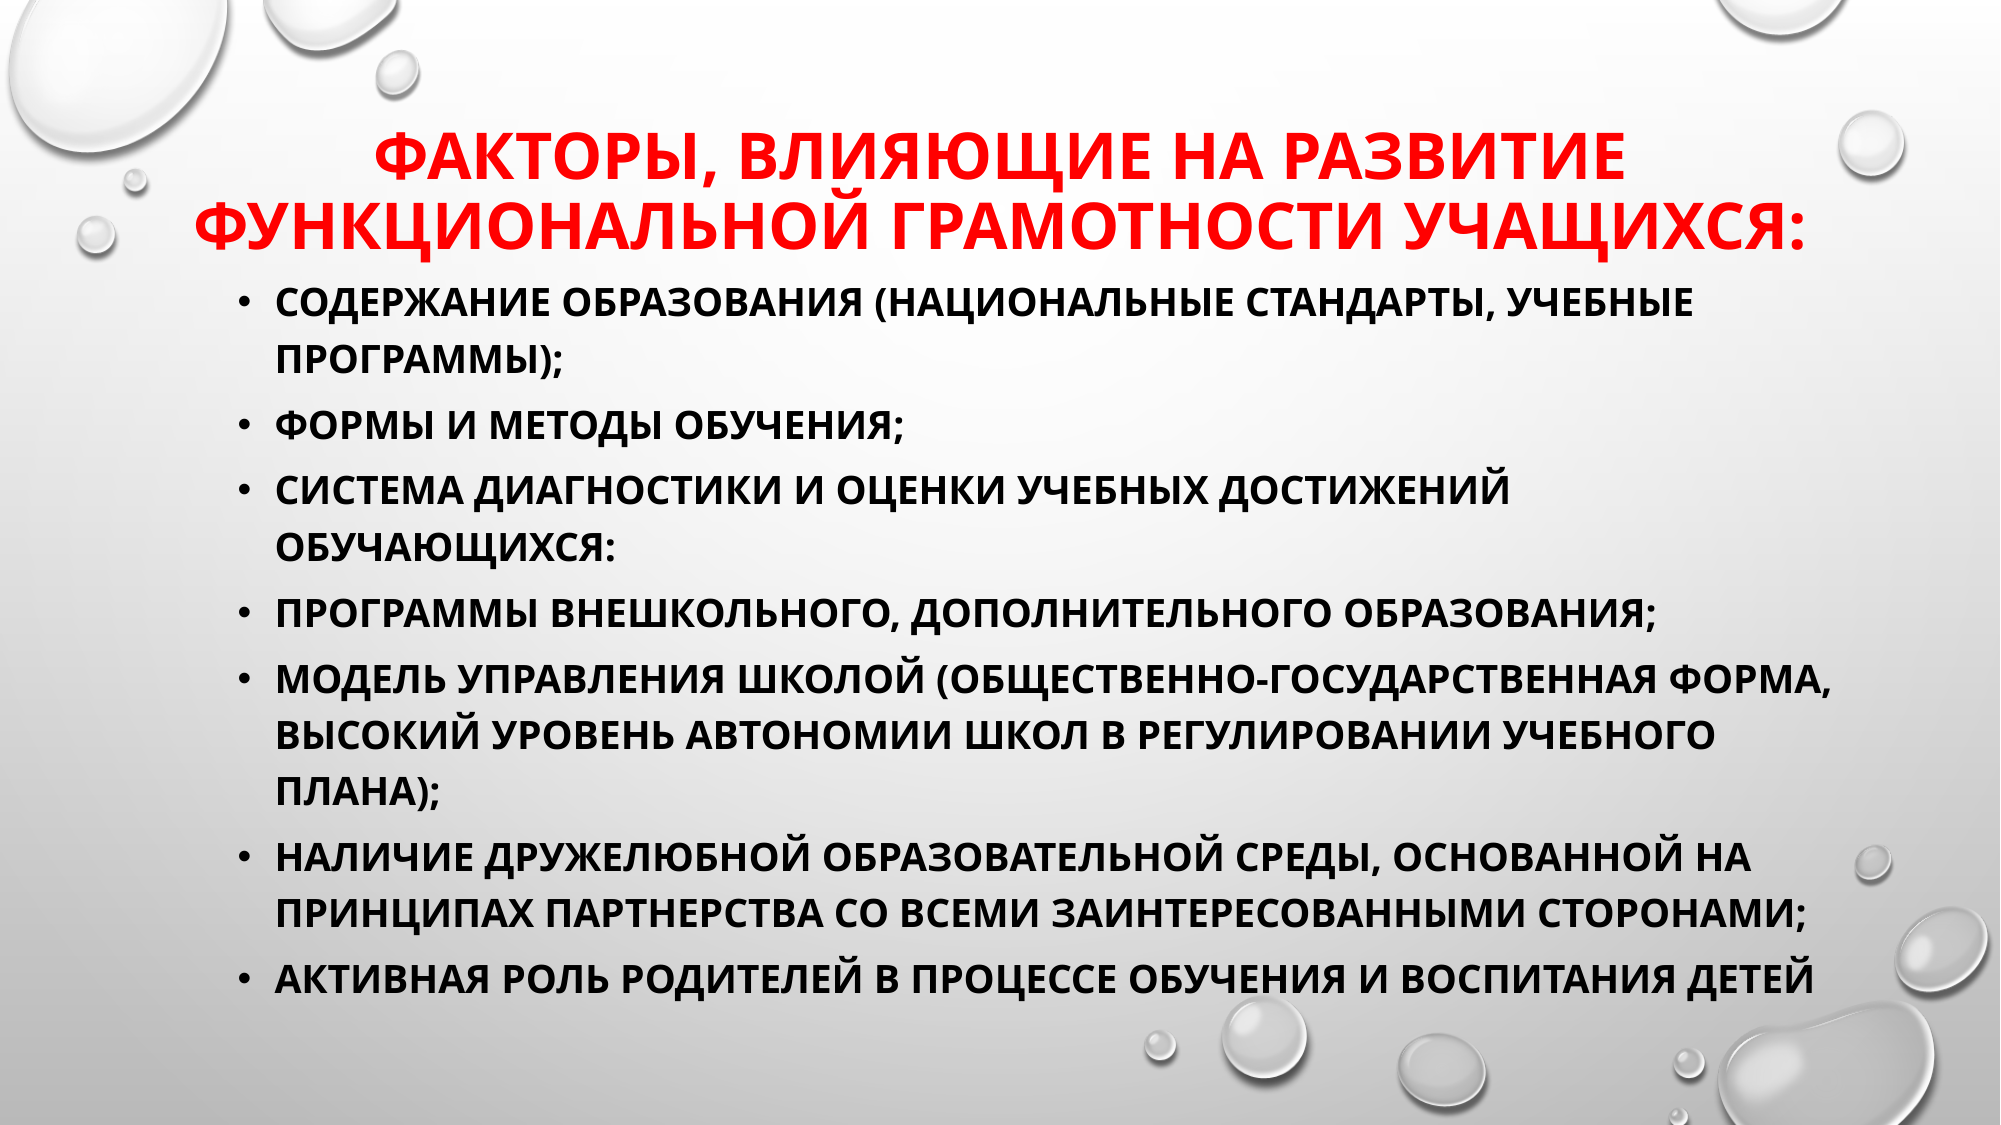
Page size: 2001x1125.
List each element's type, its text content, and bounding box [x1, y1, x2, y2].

picture [0, 0, 2000, 1125]
list содержание образования (национальные стандарты, учебные программы); формы и методы обучения; система диагностики и оценки учебных достижений обучающихся: программы внешкольного, дополнительного образования; модель управления школой (общественно-государственная форма, высокий уровень автономии школ в регулировании учебного плана); наличие дружелюбной образовательной среды, основанной на принципах партнерства со всеми заинтересованными сторонами; активная роль родителей в процессе обучения и воспитания детей [222, 260, 1863, 1079]
title Факторы, влияющие на развитие функциональной грамотности учащихся: [149, 101, 1851, 364]
